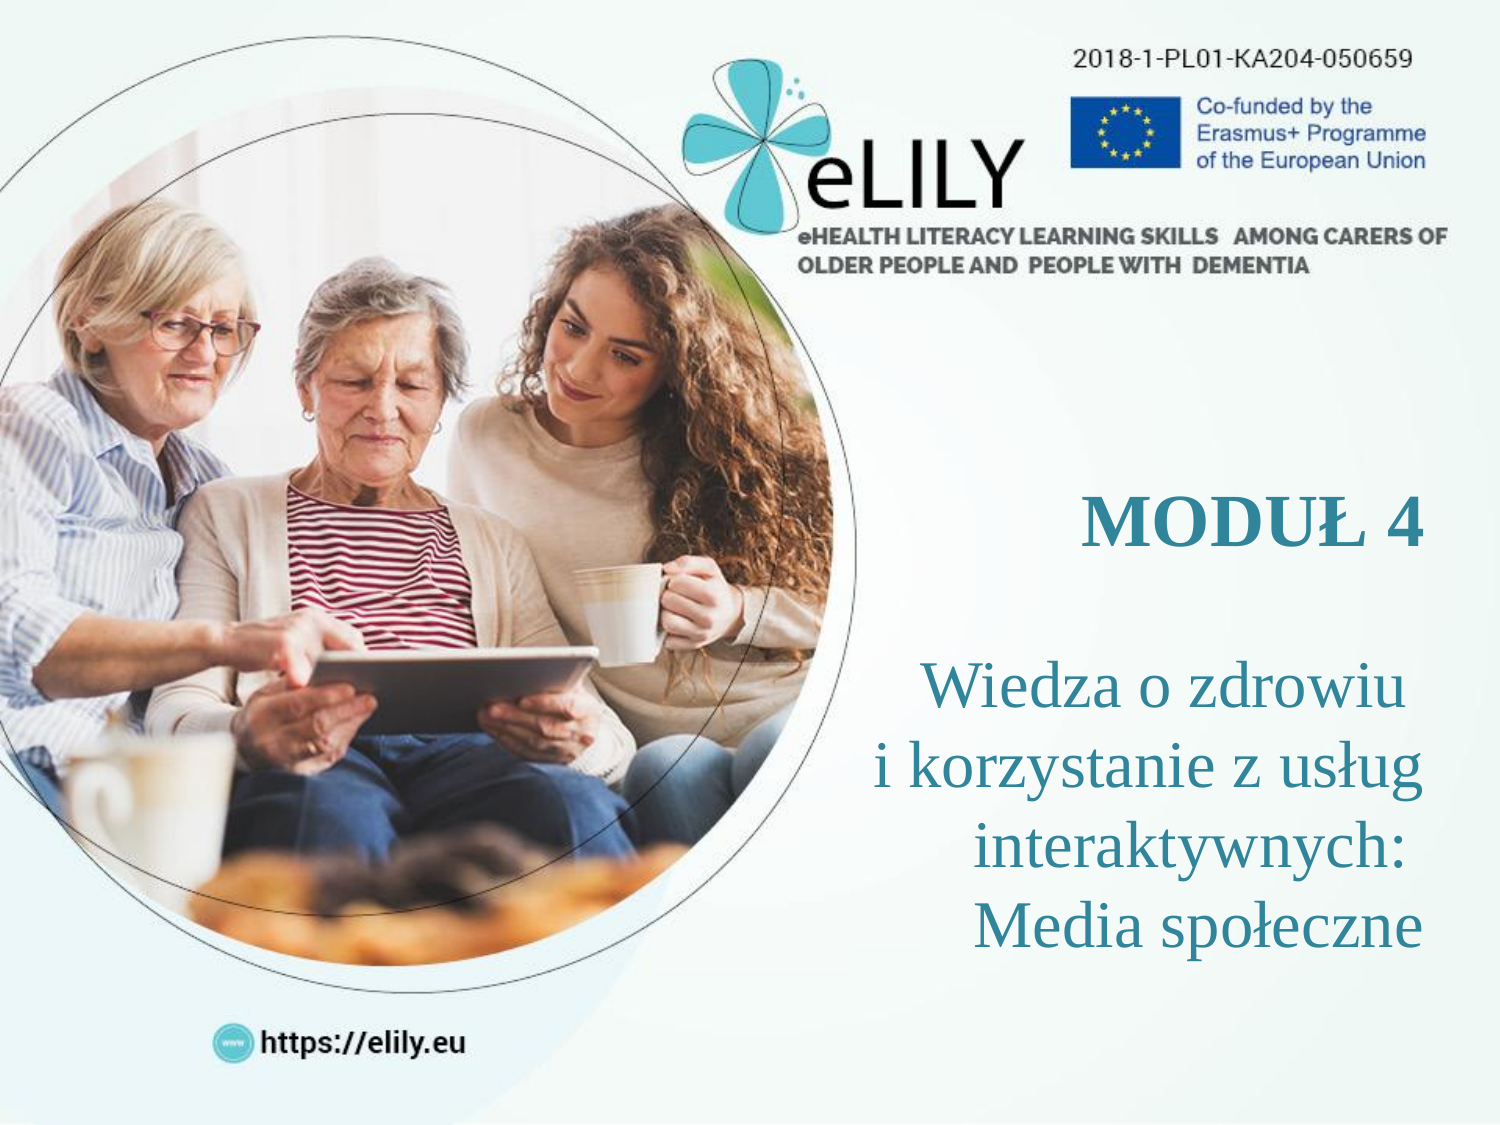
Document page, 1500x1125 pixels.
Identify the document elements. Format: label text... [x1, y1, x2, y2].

picture [0, 0, 1500, 1125]
text_box MODUŁ 4 Wiedza o zdrowiu i korzystanie z usług interaktywnych: Media społeczne [821, 463, 1440, 1019]
